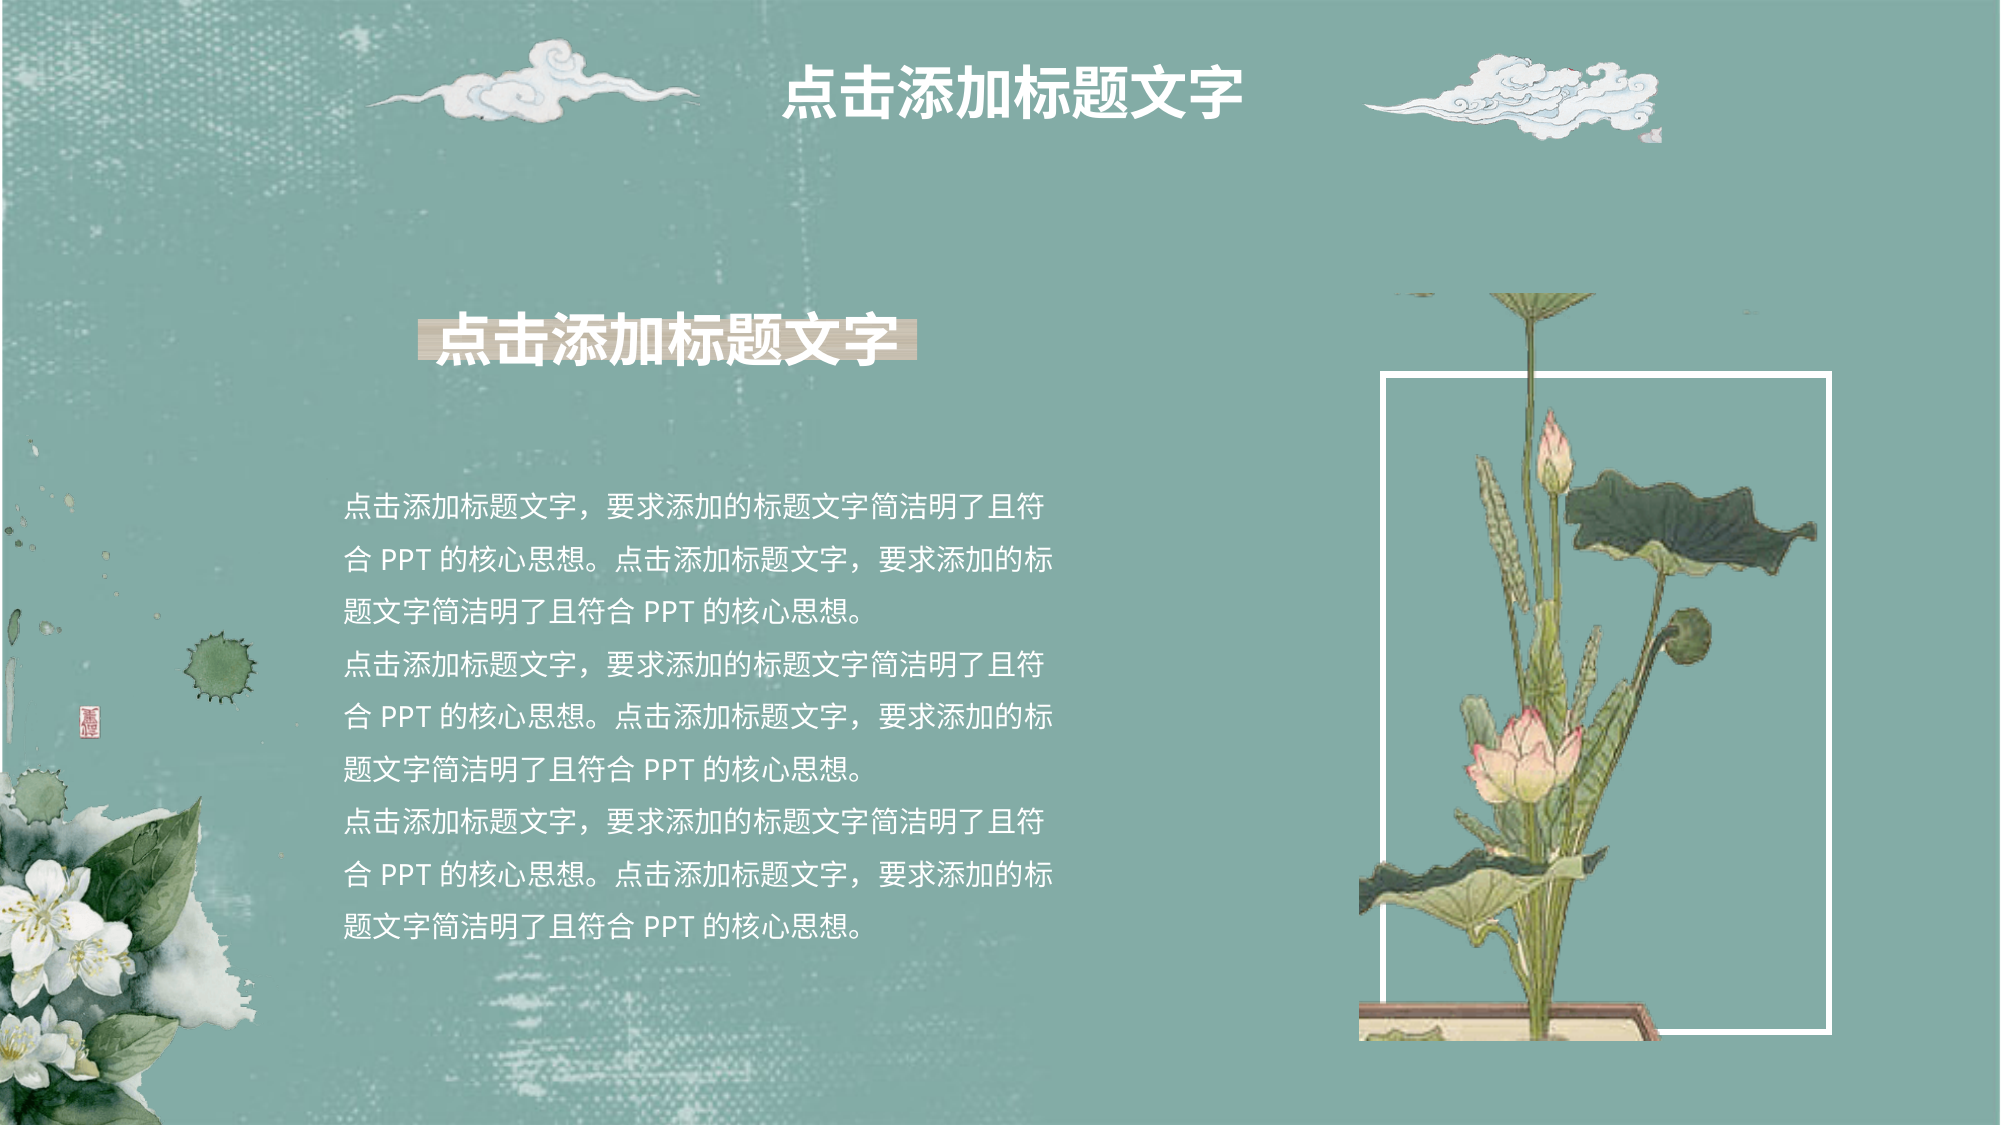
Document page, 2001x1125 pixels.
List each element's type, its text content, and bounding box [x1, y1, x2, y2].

text_box 点击添加标题文字，要求添加的标题文字简洁明了且符合PPT的核心思想。点击添加标题文字，要求添加的标题文字简洁明了且符合PPT的核心思想。 点击添加标题文字，要求添加的标题文字简洁明了且符合PPT的核心思想。点击添加标题文字，要求添加的标题文字简洁明了且符合PPT的核心思想。 点击添加标题文字，要求添加的标题文字简洁明了且符合PPT的核心思想。点击添加标题文字，要求添加的标题文字简洁明了且符合PPT的核心思想。 [361, 463, 1071, 951]
picture [0, 0, 2001, 1125]
text_box 点击添加标题文字 [700, 49, 1326, 134]
text_box 点击添加标题文字 [292, 295, 1043, 381]
